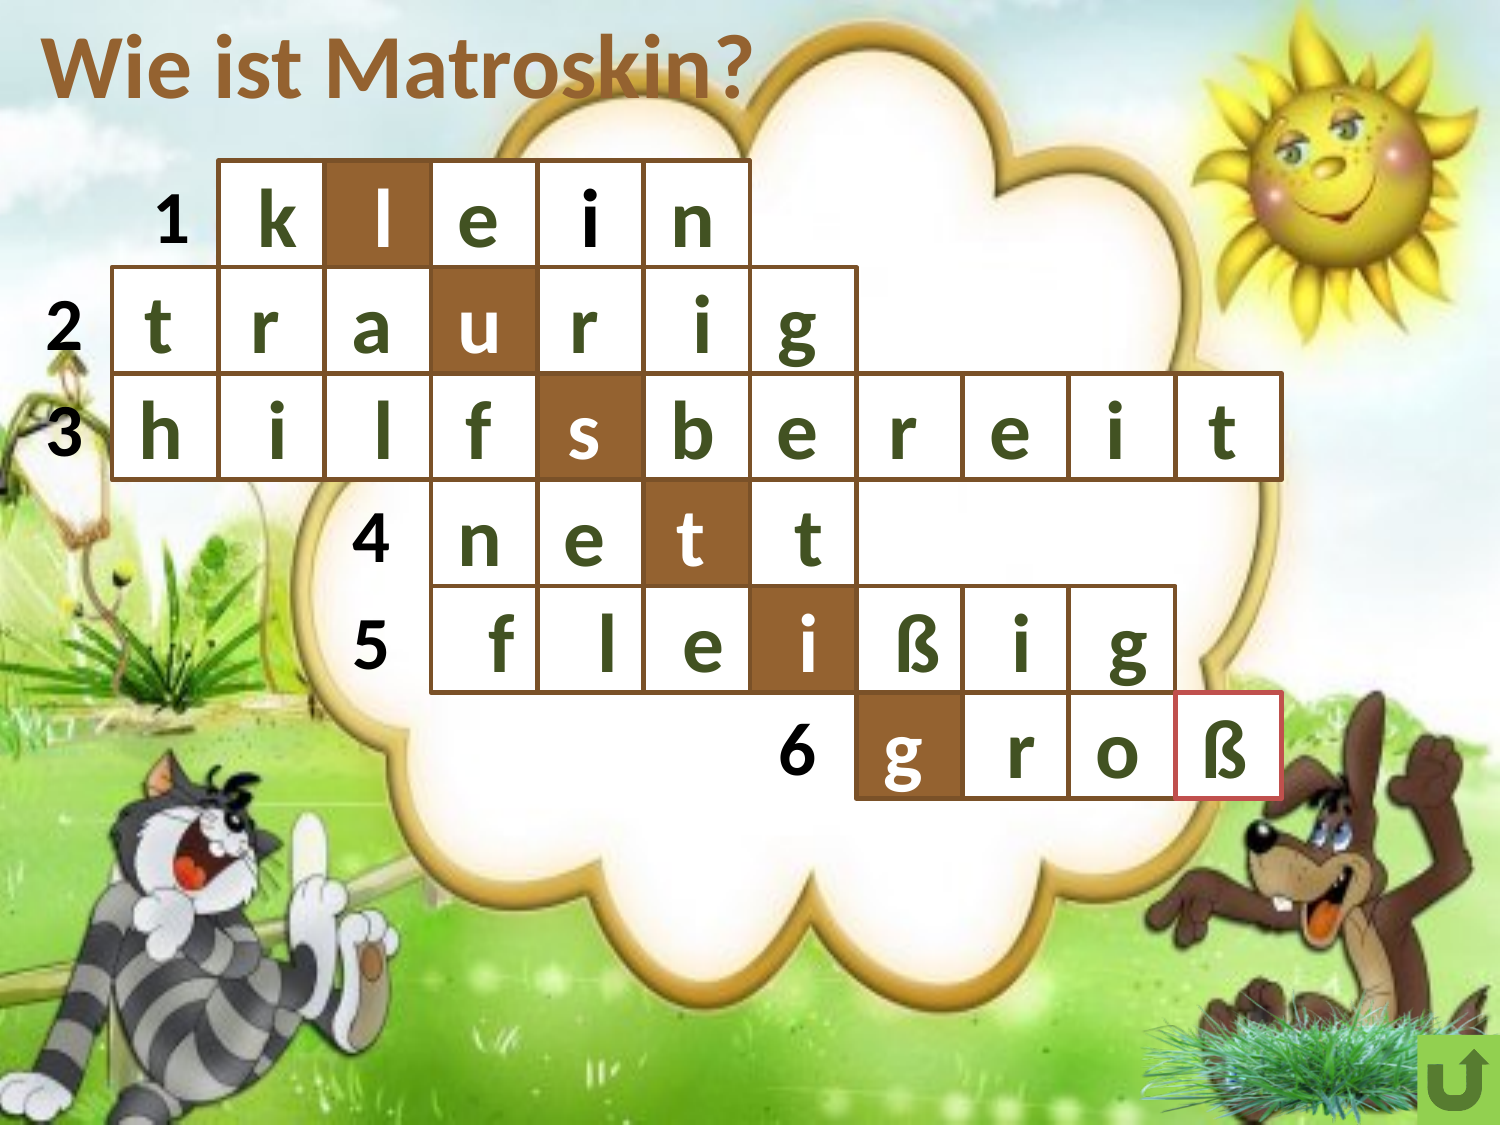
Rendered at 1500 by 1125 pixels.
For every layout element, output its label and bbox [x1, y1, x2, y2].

text_box [867, 703, 1259, 788]
picture [0, 0, 1500, 1125]
text_box [466, 597, 1164, 681]
text_box [241, 172, 727, 256]
text_box [123, 278, 833, 362]
text_box [123, 385, 1259, 469]
text_box [442, 491, 845, 575]
text_box [111, 160, 1282, 799]
